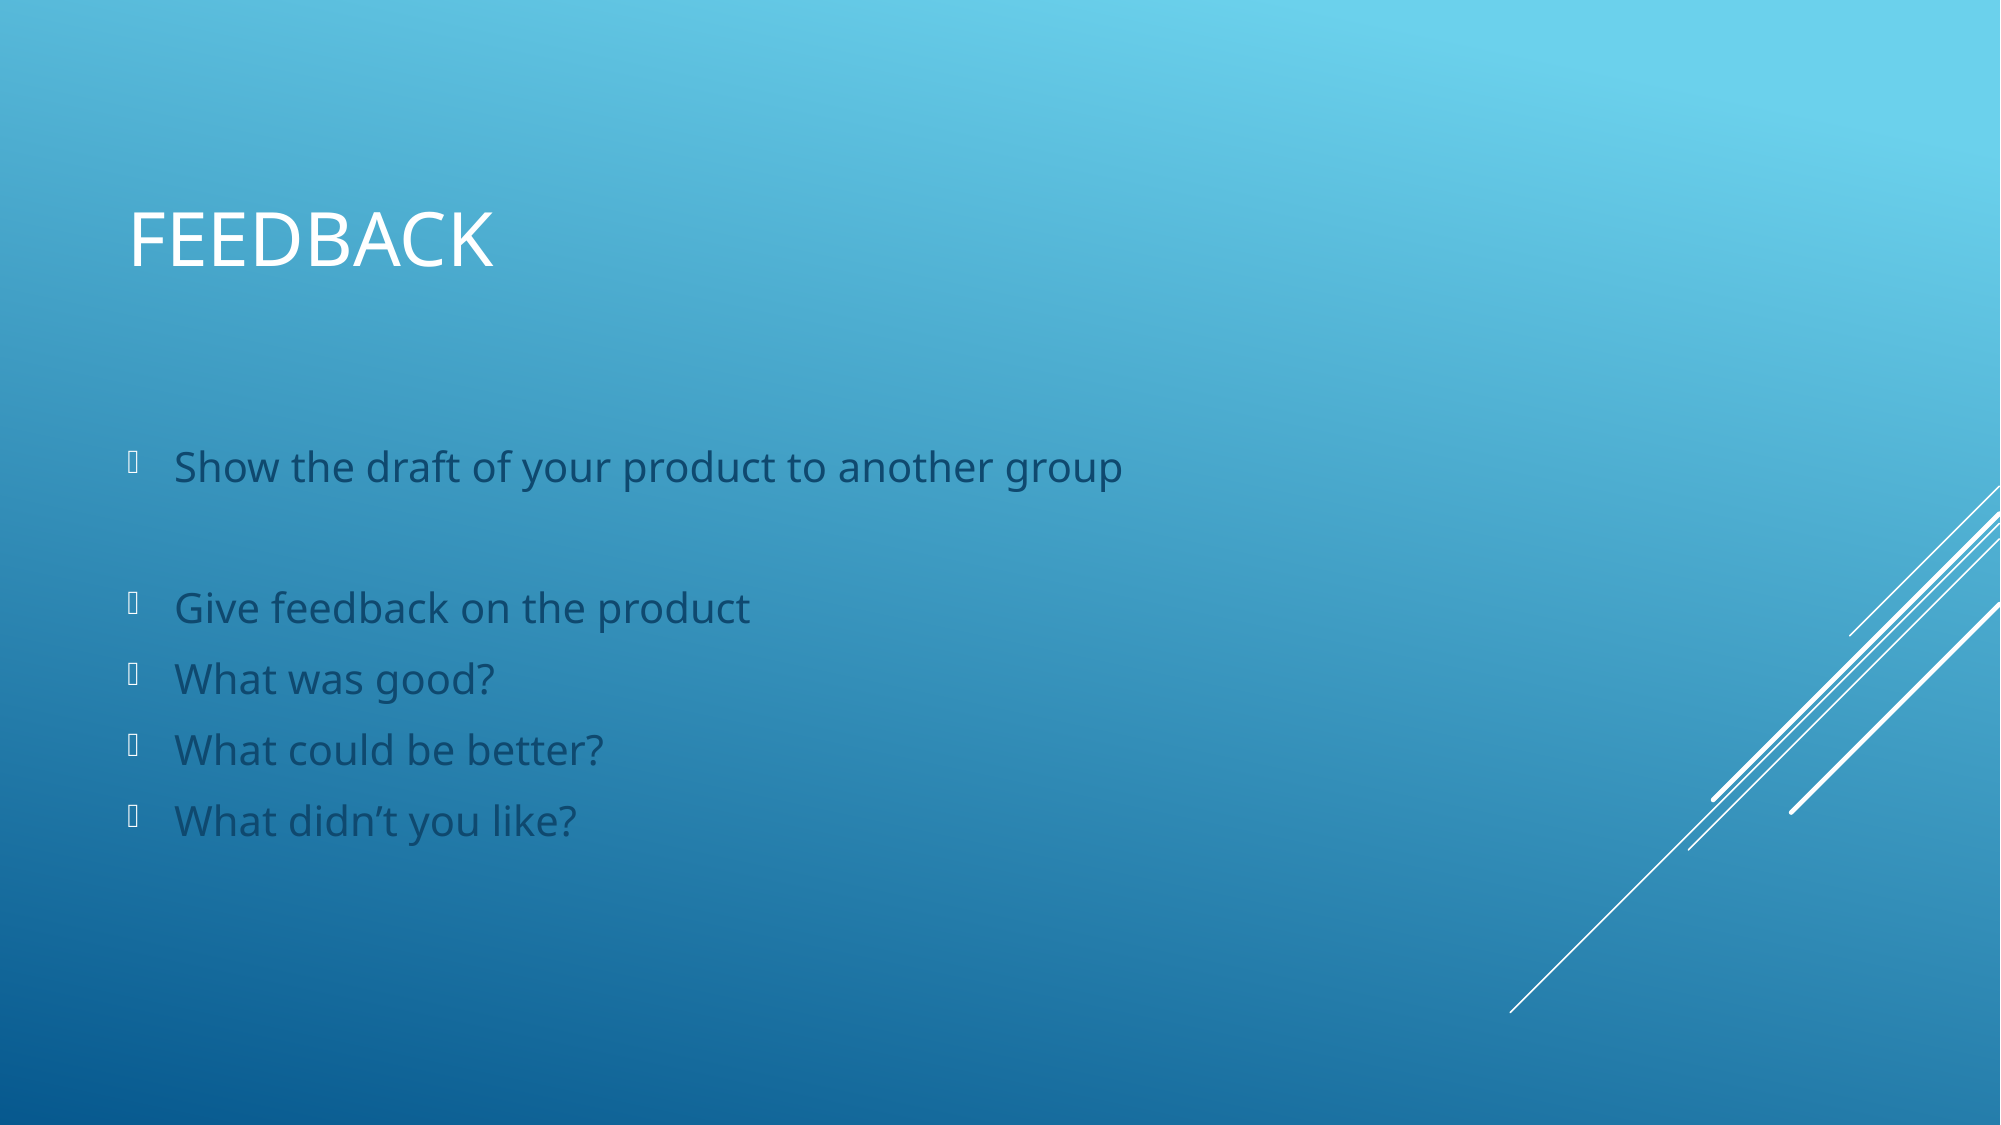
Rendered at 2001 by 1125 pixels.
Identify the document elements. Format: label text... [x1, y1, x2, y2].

list Show the draft of your product to another group Give feedback on the product What was good? What could be better? What didn’t you like? [112, 346, 1513, 939]
title Feedback [112, 112, 1513, 346]
